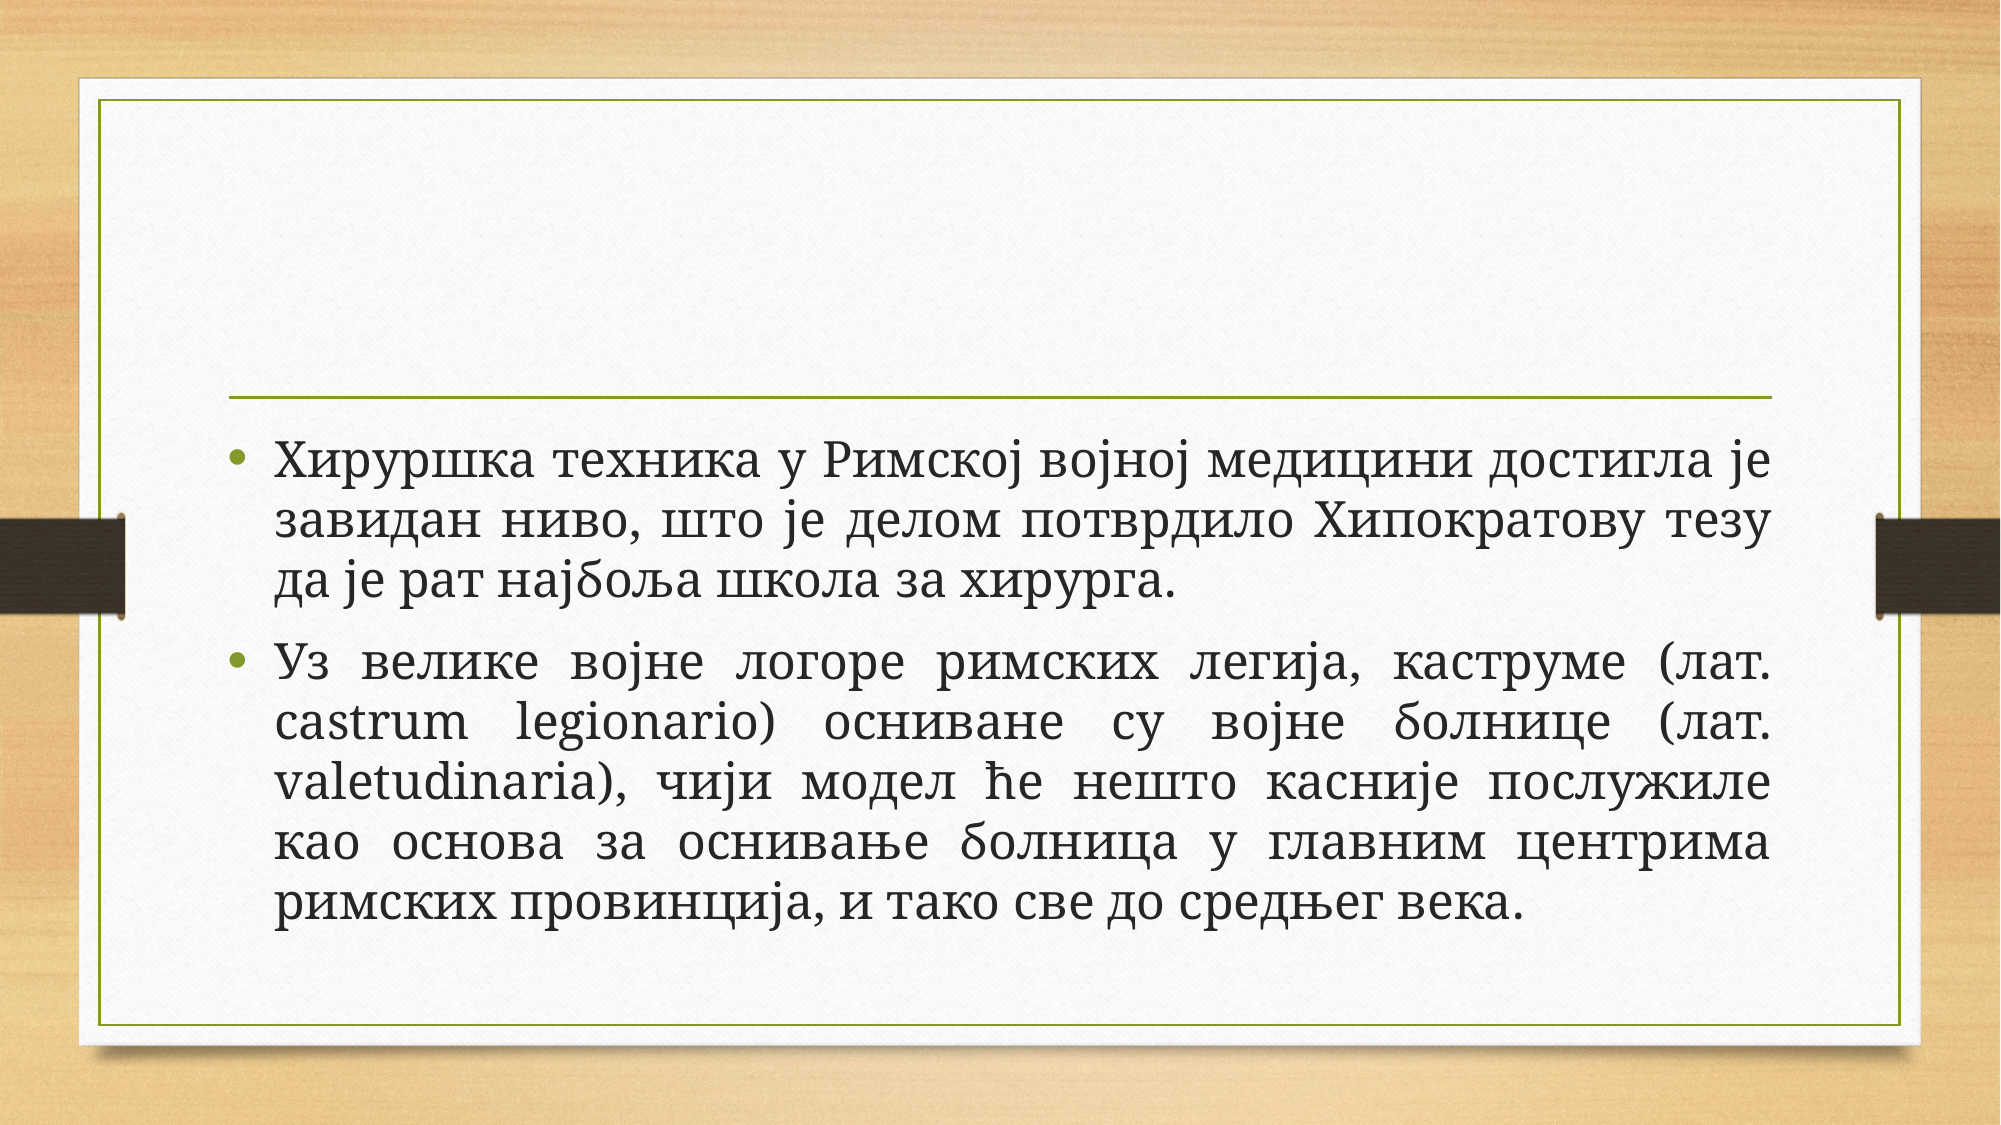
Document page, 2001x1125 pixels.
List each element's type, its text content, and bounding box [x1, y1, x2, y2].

picture [0, 0, 2001, 1125]
list Хируршка техника у Римској војној медицини достигла је завидан ниво, што је делом потврдило Хипократову тезу да је рат најбоља школа за хирурга. Уз велике војне логоре римских легија, каструме (лат. castrum legionario) осниване су војне болнице (лат. valetudinaria), чији модел ће нешто касније послужиле као основа за оснивање болница у главним центрима римских провинција, и тако све до средњег века. [212, 419, 1788, 964]
